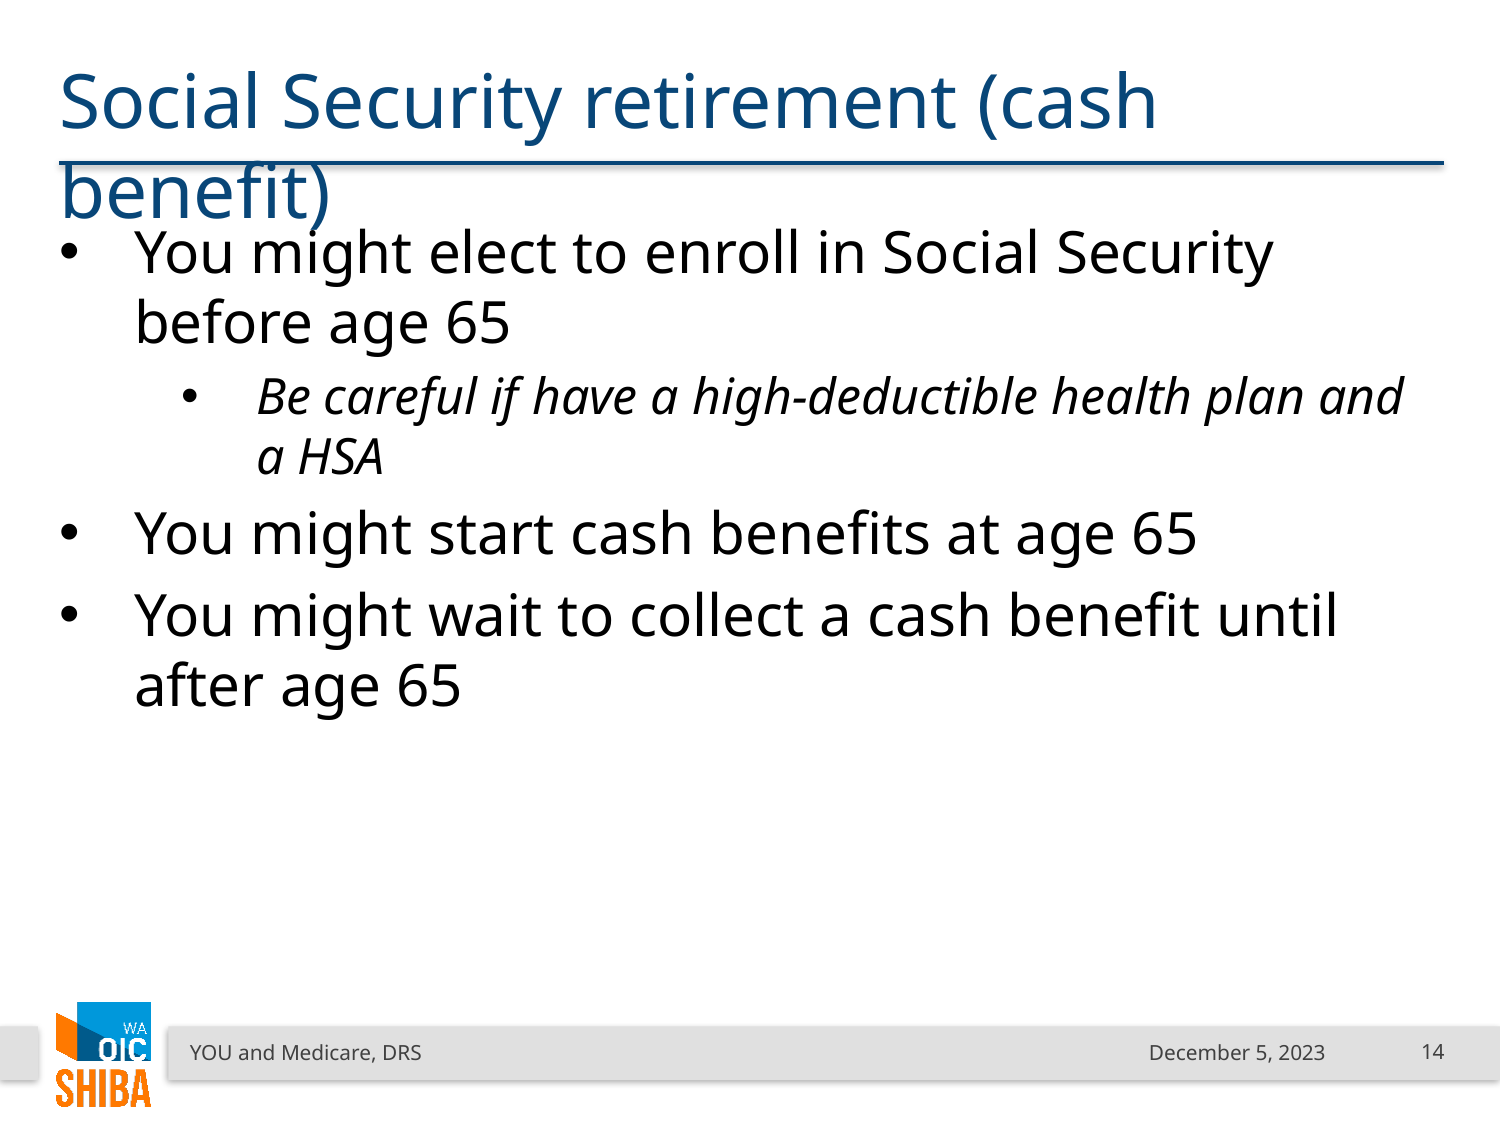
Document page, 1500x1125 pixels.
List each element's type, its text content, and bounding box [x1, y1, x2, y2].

title Social Security retirement (cash benefit) [59, 53, 1445, 164]
picture [56, 1002, 151, 1107]
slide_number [975, 1035, 1326, 1069]
slide_number 14 [1339, 1035, 1445, 1069]
footer YOU and Medicare, DRS [190, 1035, 785, 1069]
list You might elect to enroll in Social Security before age 65 Be careful if have a high-deductible health plan and a HSA You might start cash benefits at age 65 You might wait to collect a cash benefit until after age 65 [59, 215, 1445, 958]
